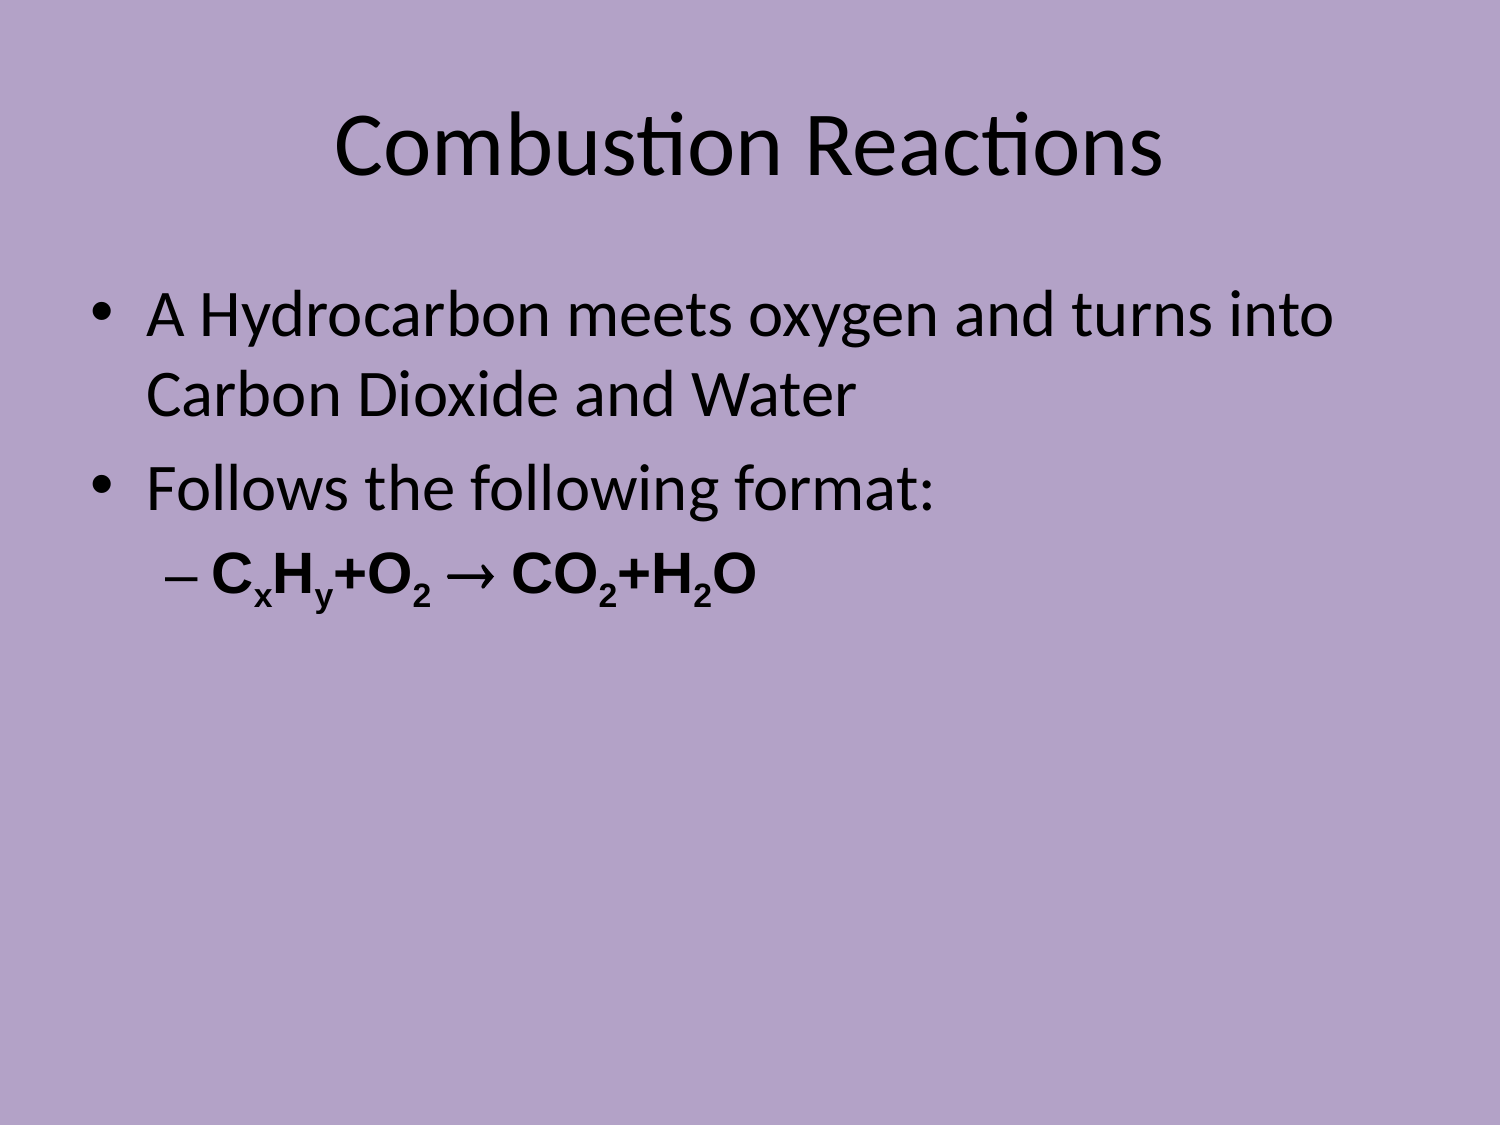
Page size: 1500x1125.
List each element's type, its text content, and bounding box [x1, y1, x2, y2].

list A Hydrocarbon meets oxygen and turns into Carbon Dioxide and Water Follows the following format: CxHy+O2  CO2+H2O [75, 262, 1425, 1005]
title Combustion Reactions [75, 45, 1425, 233]
